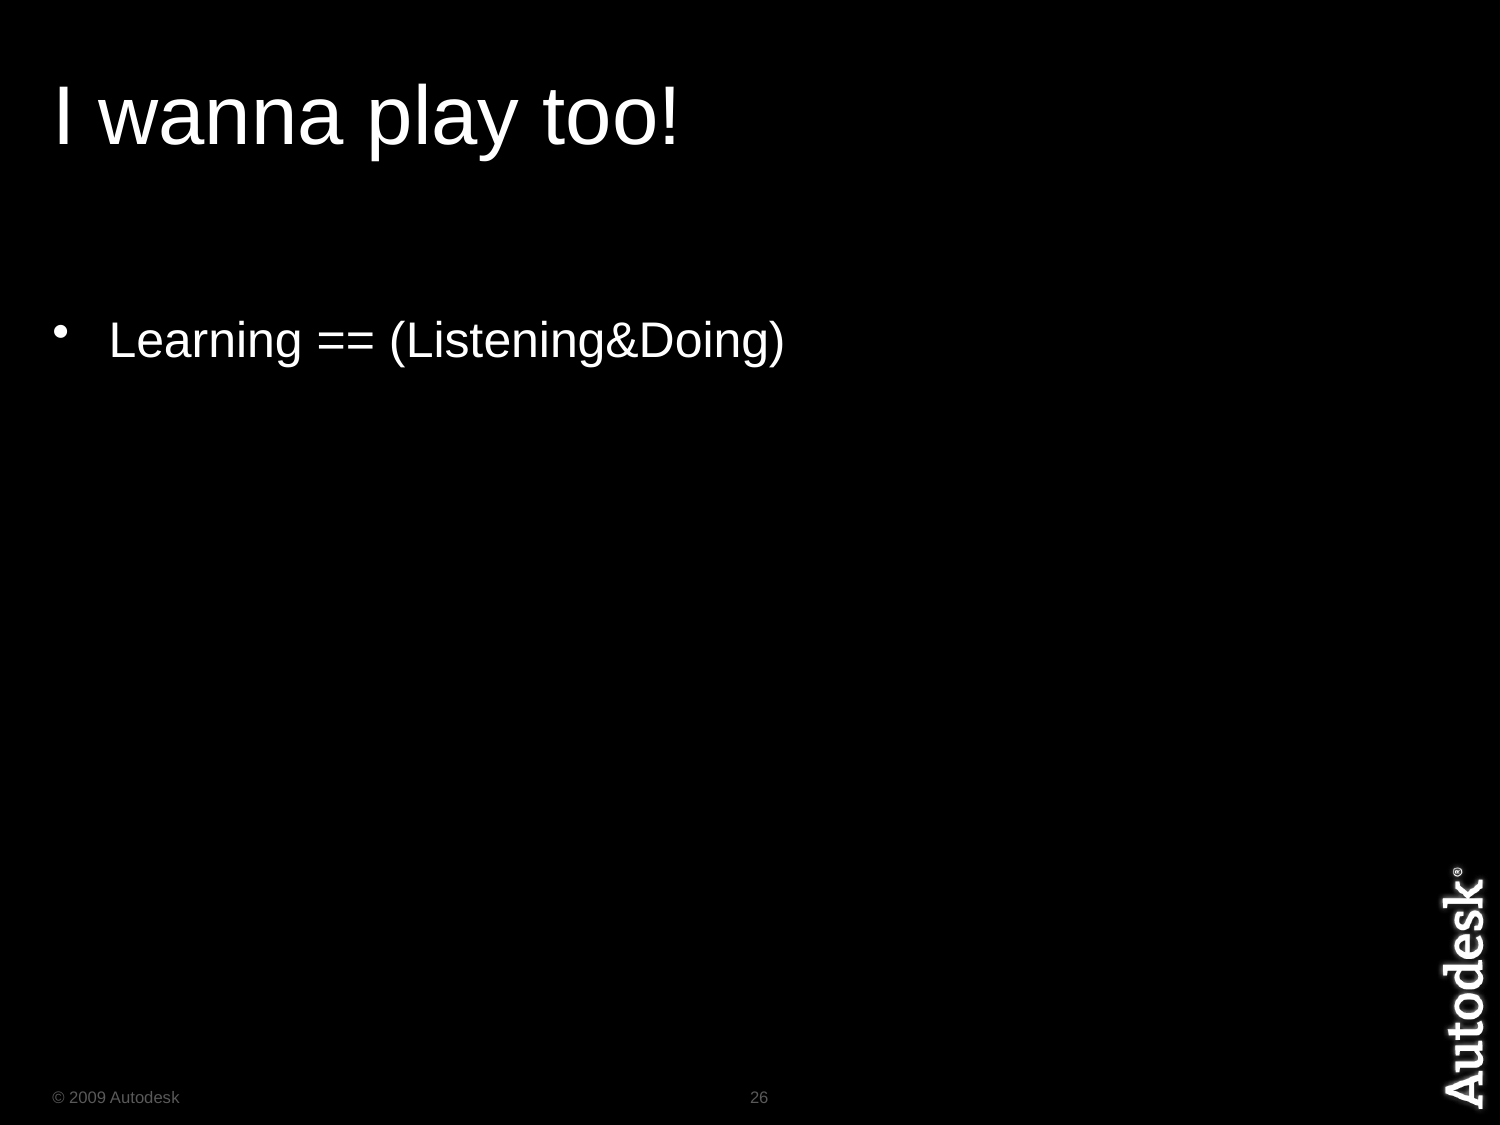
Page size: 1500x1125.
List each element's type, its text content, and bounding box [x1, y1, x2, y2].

title I wanna play too! [52, 22, 1401, 211]
list Learning == (Listening&Doing) [52, 231, 1401, 1073]
picture [1402, 0, 1500, 1125]
